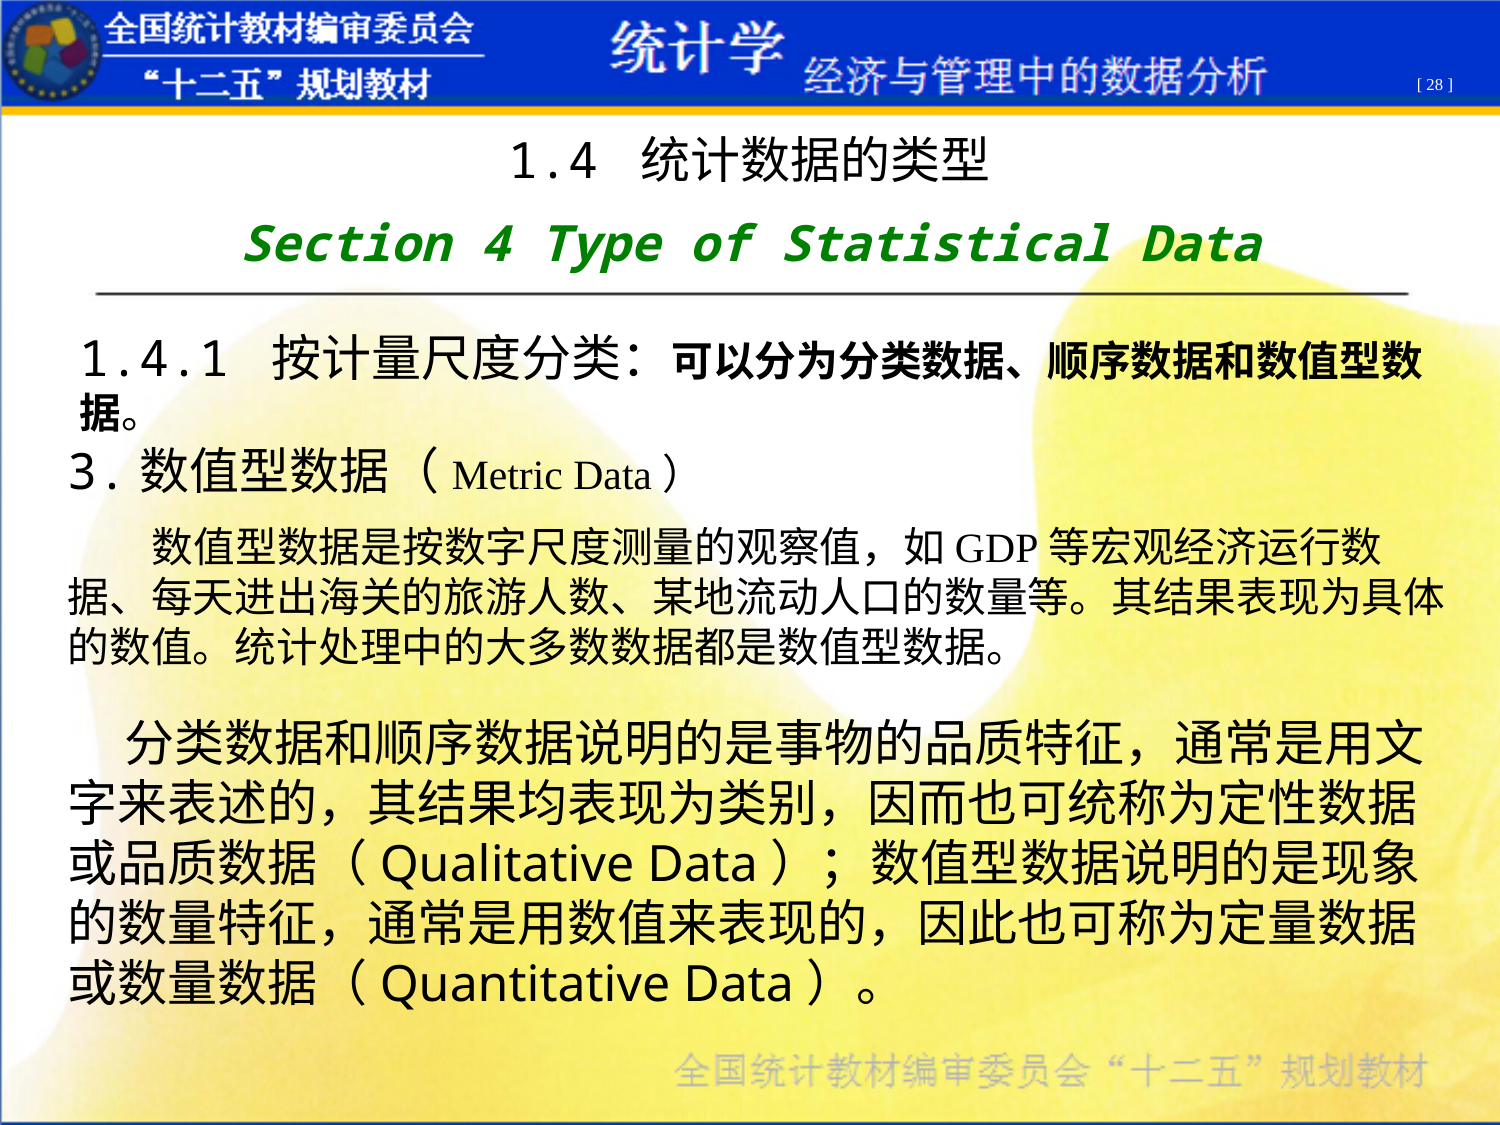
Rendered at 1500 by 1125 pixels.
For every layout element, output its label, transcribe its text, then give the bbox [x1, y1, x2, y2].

text_box 分类数据和顺序数据说明的是事物的品质特征，通常是用文字来表述的，其结果均表现为类别，因而也可统称为定性数据或品质数据（Qualitative Data）；数值型数据说明的是现象的数量特征，通常是用数值来表现的，因此也可称为定量数据或数量数据（Quantitative Data）。 [53, 704, 1459, 1019]
picture [0, 0, 1500, 1125]
text_box 1.4 统计数据的类型 [64, 121, 1436, 196]
text_box 3.数值型数据（Metric Data） 数值型数据是按数字尺度测量的观察值，如GDP等宏观经济运行数据、每天进出海关的旅游人数、某地流动人口的数量等。其结果表现为具体的数值。统计处理中的大多数数据都是数值型数据。 [53, 432, 1471, 679]
text_box [ 28 ] [1364, 66, 1468, 142]
text_box 1.4.1 按计量尺度分类：可以分为分类数据、顺序数据和数值型数据。 [64, 319, 1447, 432]
text_box Section 4 Type of Statistical Data [64, 203, 1436, 279]
